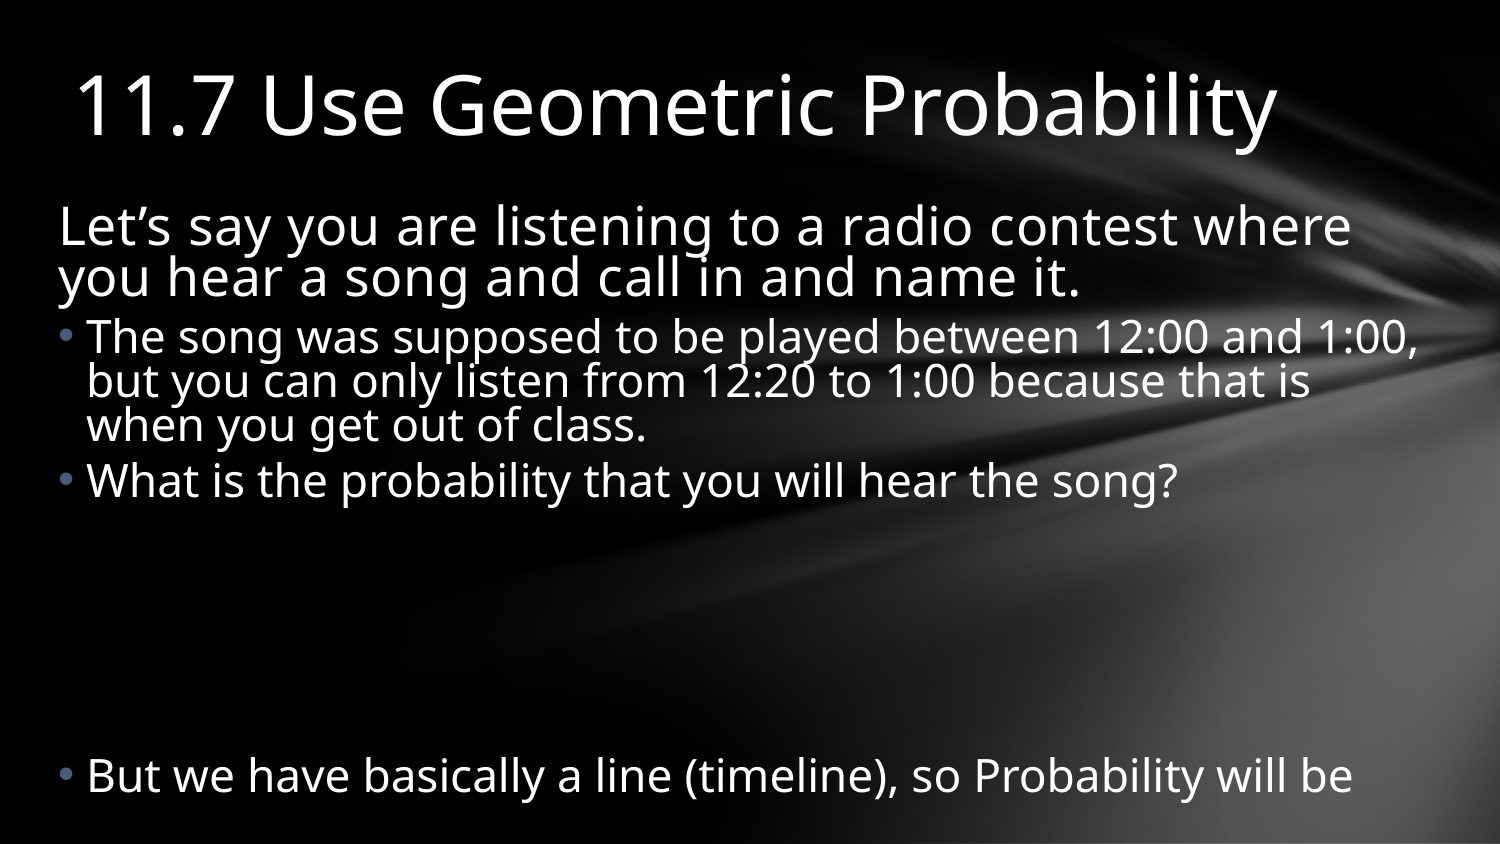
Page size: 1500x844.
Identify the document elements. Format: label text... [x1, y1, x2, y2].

title 11.7 Use Geometric Probability [57, 28, 1450, 160]
